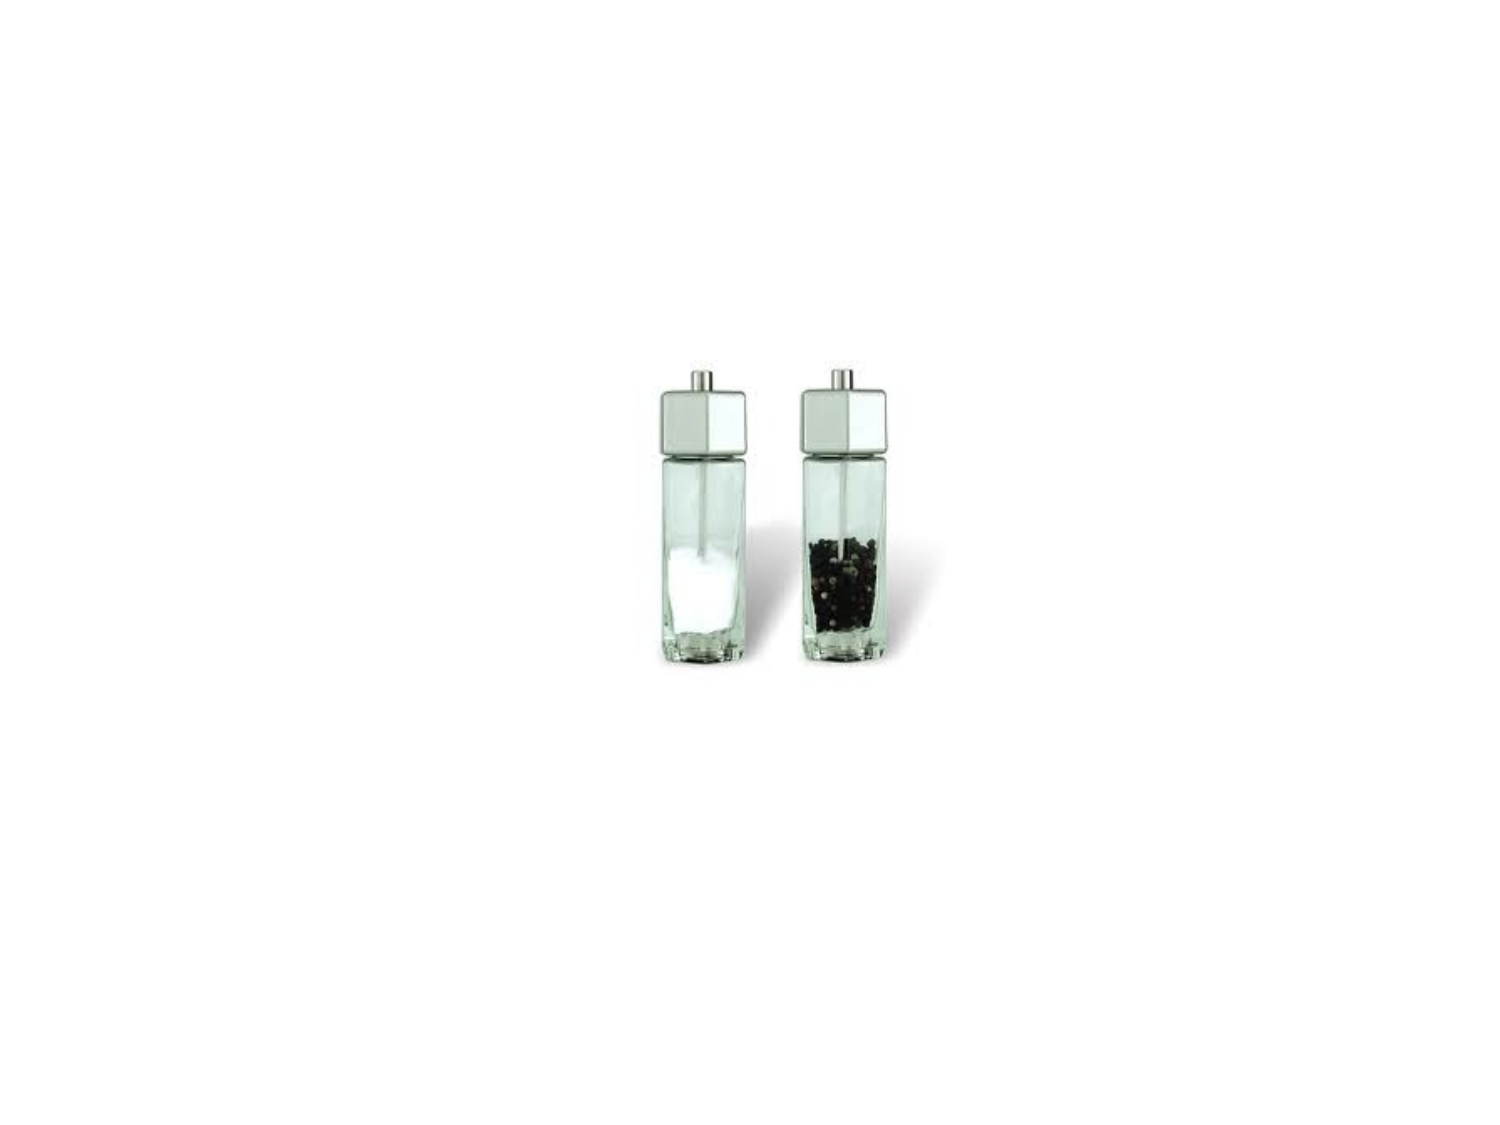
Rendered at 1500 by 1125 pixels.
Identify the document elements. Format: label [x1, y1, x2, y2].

picture [557, 360, 994, 683]
